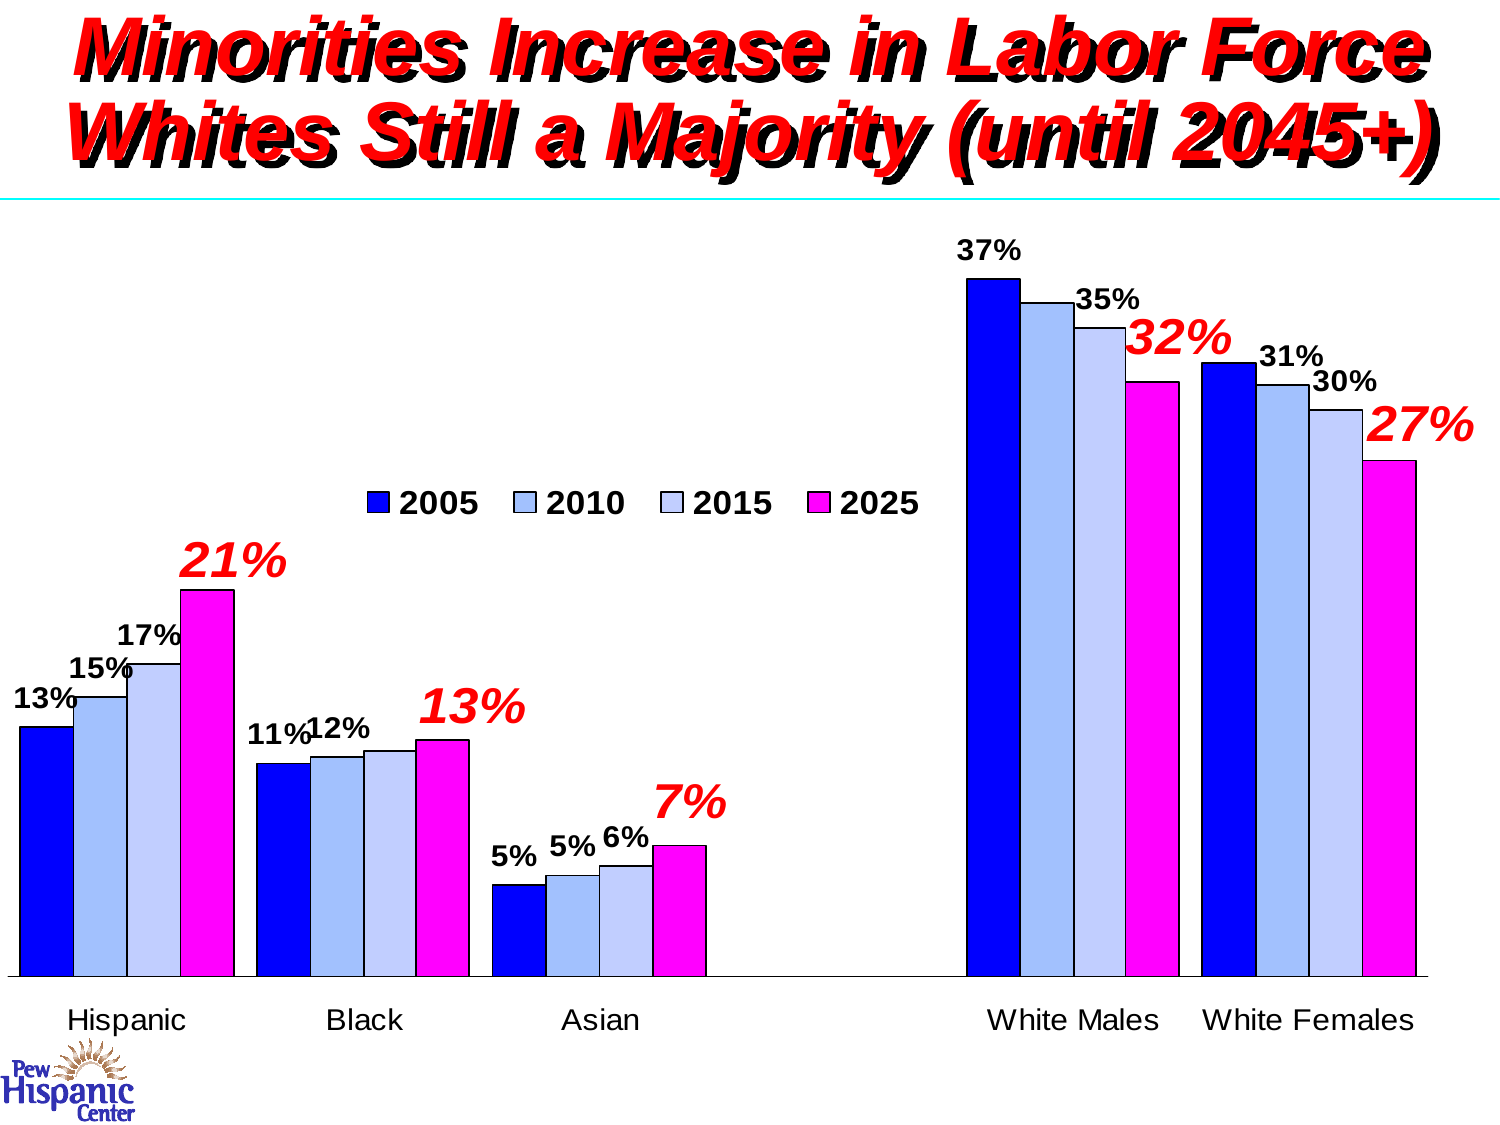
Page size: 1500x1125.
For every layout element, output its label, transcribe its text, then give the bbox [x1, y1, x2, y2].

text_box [0, 179, 1500, 1055]
text_box Minorities Increase in Labor Force Whites Still a Majority (until 2045+) [0, 0, 1500, 175]
